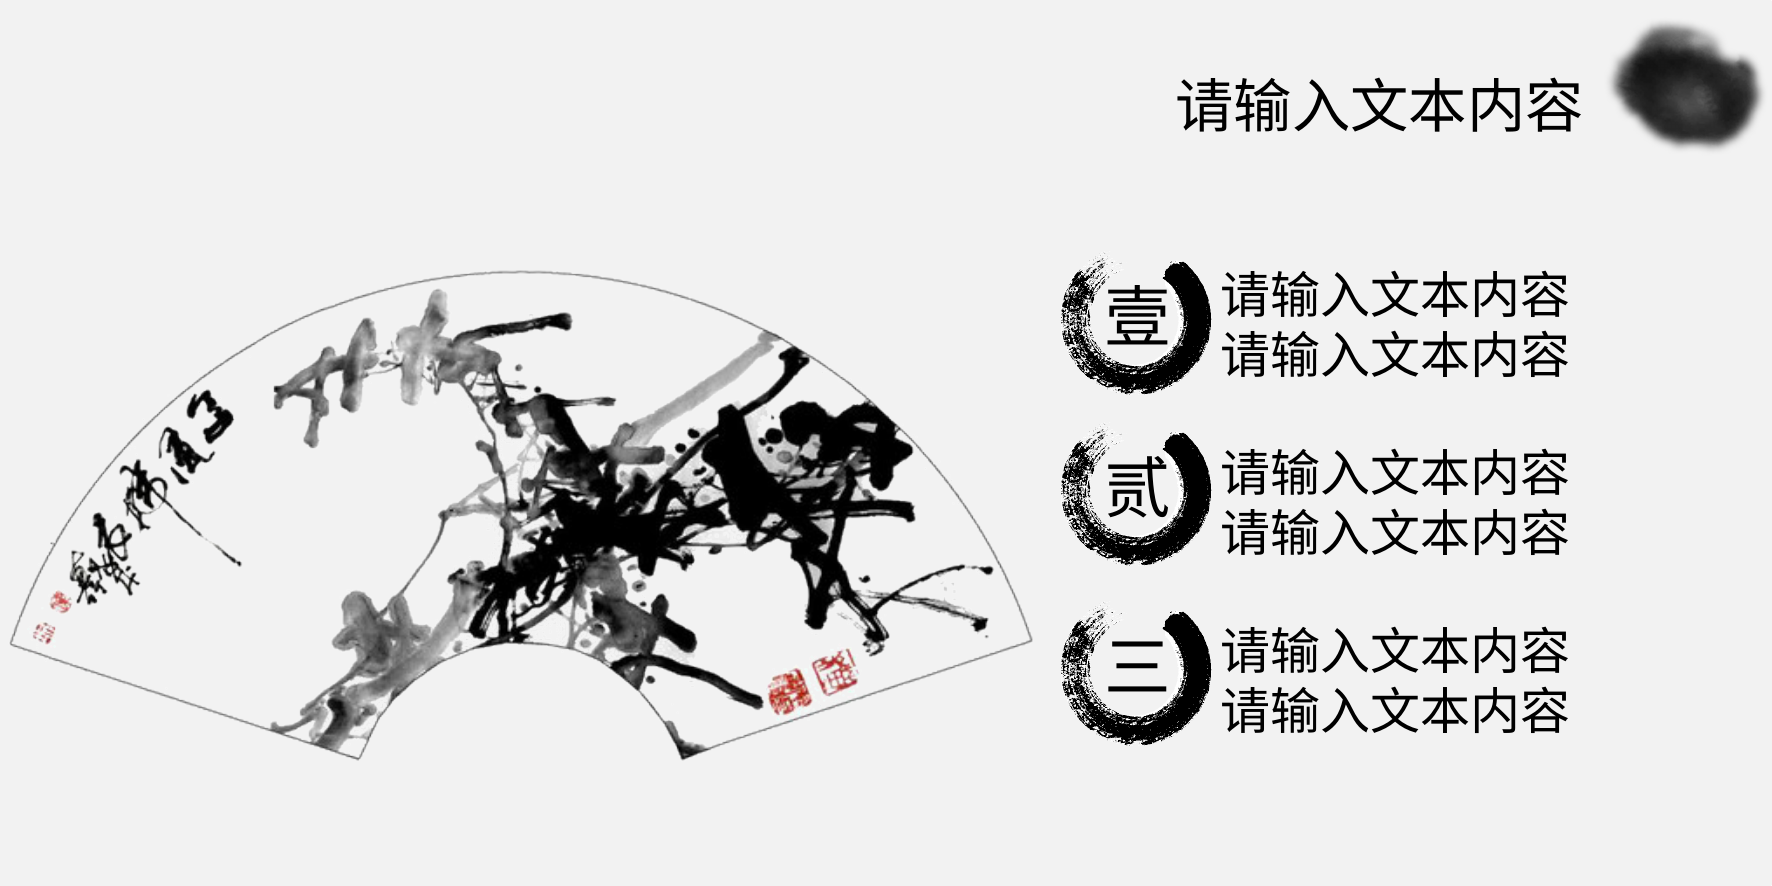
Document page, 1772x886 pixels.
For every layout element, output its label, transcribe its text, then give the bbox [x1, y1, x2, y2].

text_box 请输入文本内容 请输入文本内容 [1220, 256, 1671, 392]
text_box 请输入文本内容 [1161, 61, 1596, 147]
picture [0, 228, 1047, 833]
picture [1048, 242, 1220, 585]
picture [1596, 13, 1772, 165]
text_box 请输入文本内容 请输入文本内容 [1220, 612, 1671, 747]
text_box 请输入文本内容 请输入文本内容 [1220, 434, 1671, 570]
picture [1048, 592, 1220, 765]
